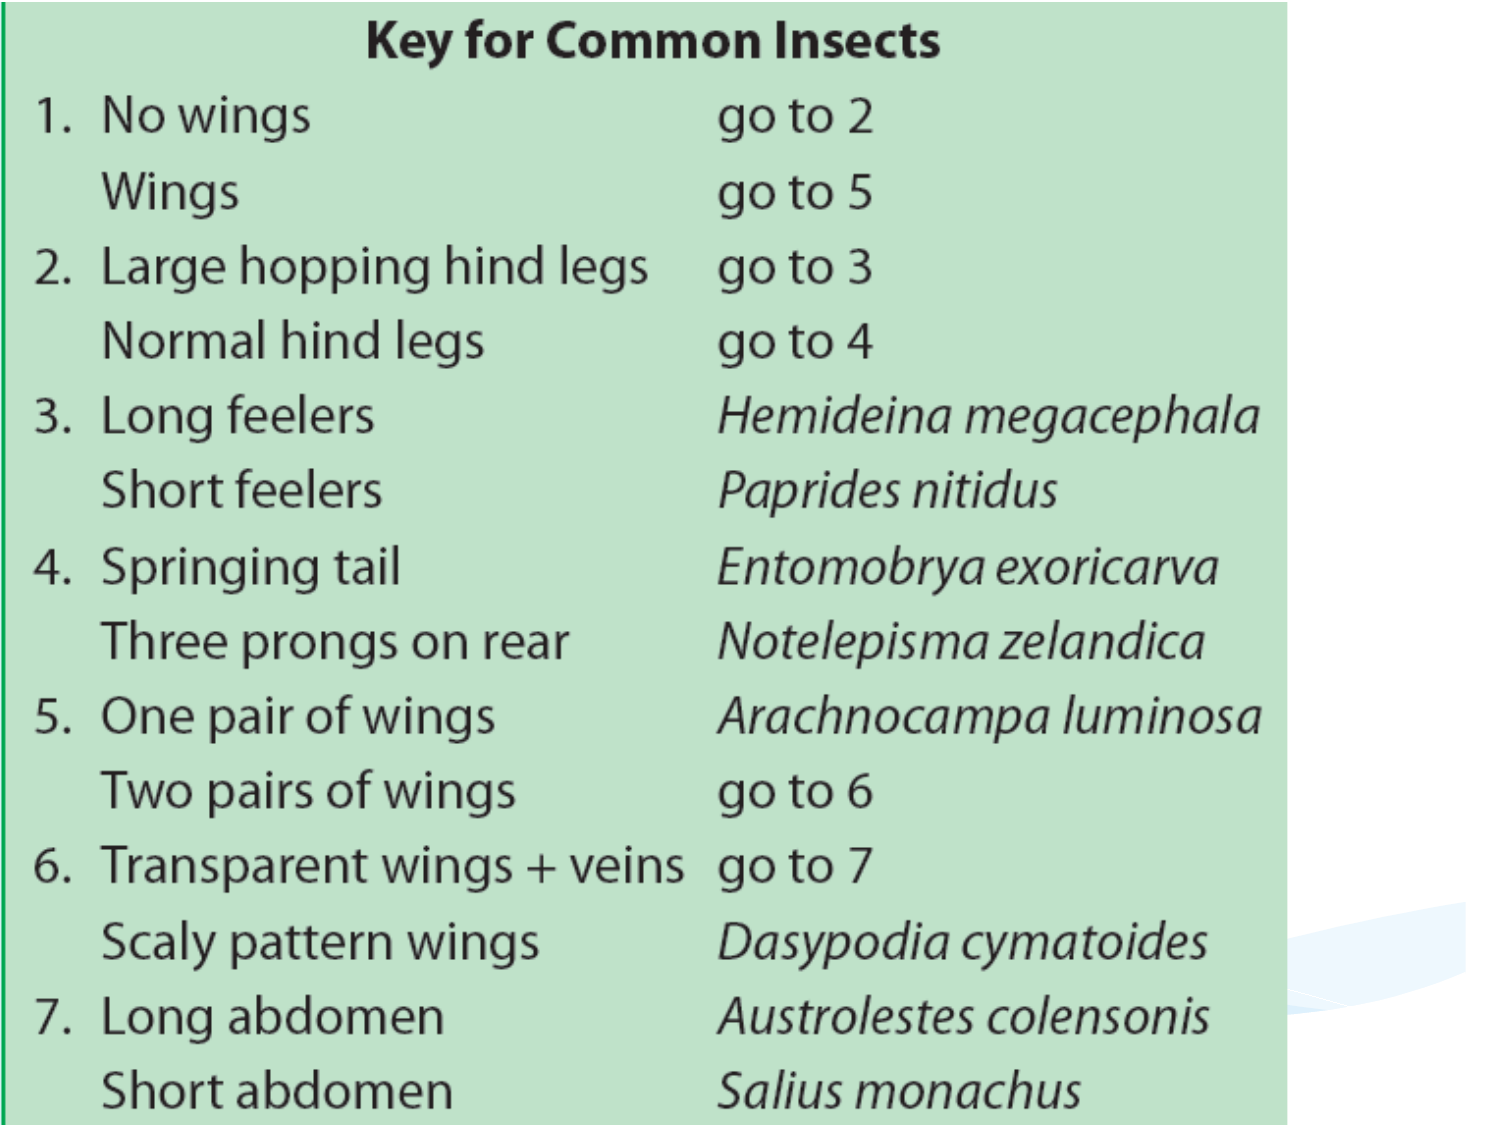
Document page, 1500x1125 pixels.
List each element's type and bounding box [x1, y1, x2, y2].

picture [0, 1, 1288, 1125]
